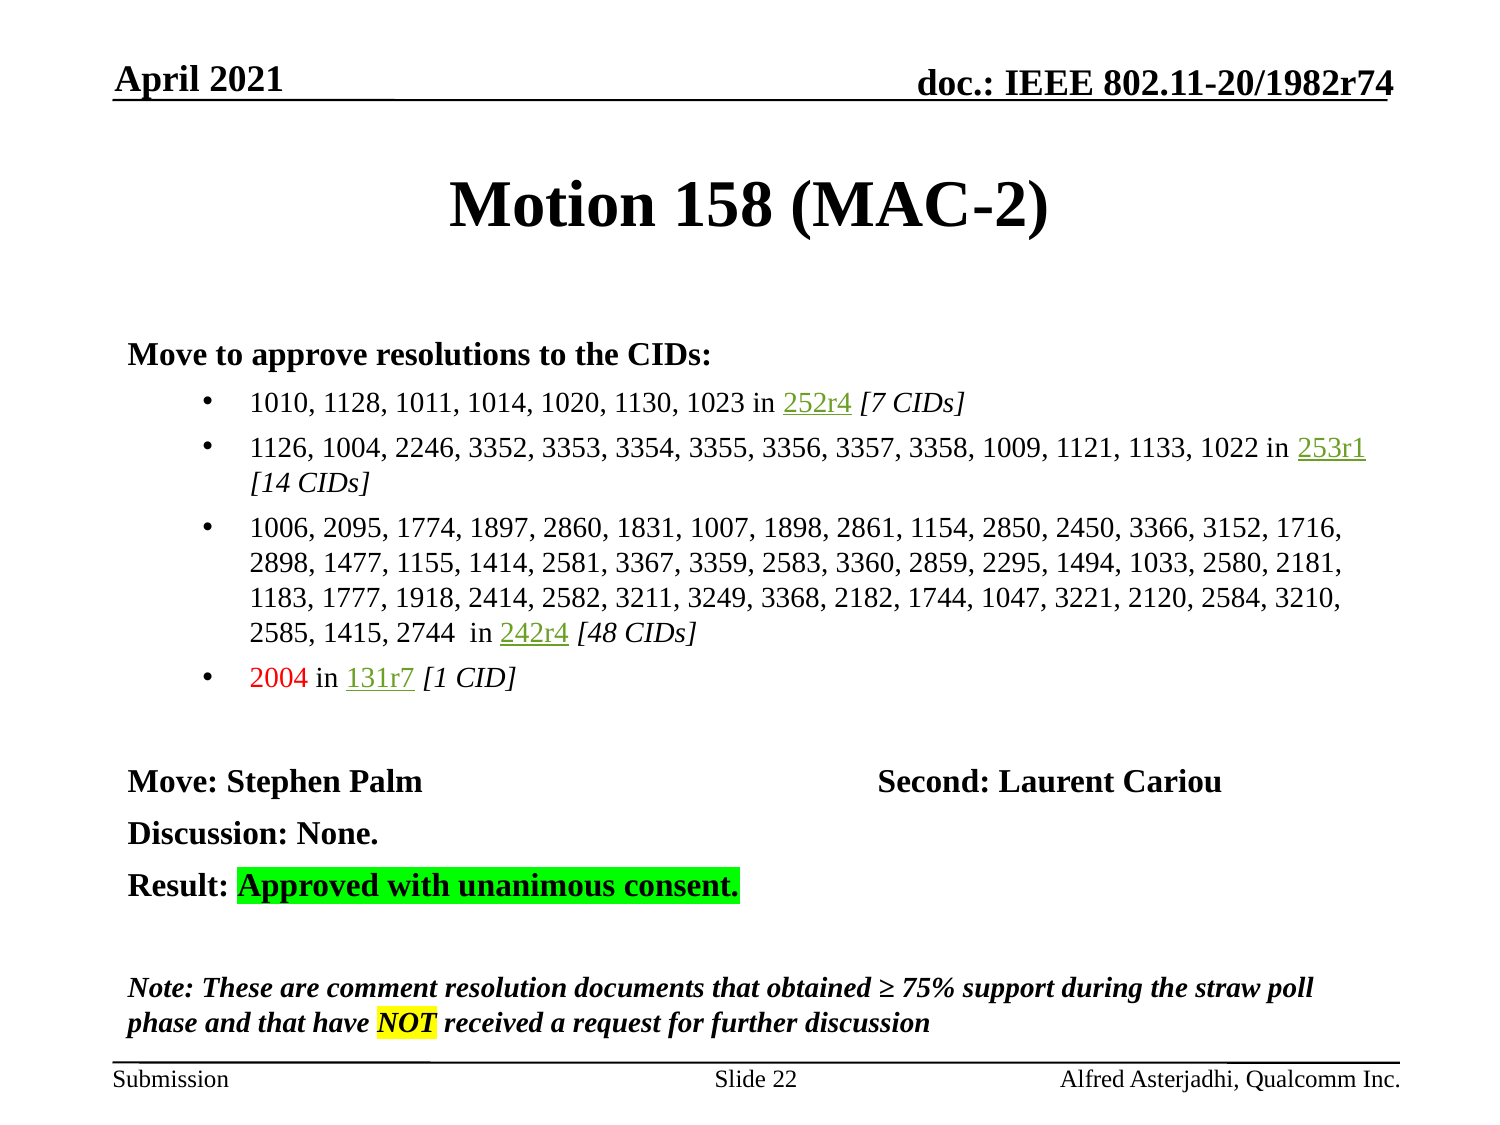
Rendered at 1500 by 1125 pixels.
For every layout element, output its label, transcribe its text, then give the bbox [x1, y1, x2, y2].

list Move to approve resolutions to the CIDs: 1010, 1128, 1011, 1014, 1020, 1130, 1023 in 252r4 [7 CIDs] 1126, 1004, 2246, 3352, 3353, 3354, 3355, 3356, 3357, 3358, 1009, 1121, 1133, 1022 in 253r1 [14 CIDs] 1006, 2095, 1774, 1897, 2860, 1831, 1007, 1898, 2861, 1154, 2850, 2450, 3366, 3152, 1716, 2898, 1477, 1155, 1414, 2581, 3367, 3359, 2583, 3360, 2859, 2295, 1494, 1033, 2580, 2181, 1183, 1777, 1918, 2414, 2582, 3211, 3249, 3368, 2182, 1744, 1047, 3221, 2120, 2584, 3210, 2585, 1415, 2744 in 242r4 [48 CIDs] 2004 in 131r7 [1 CID] Move: Stephen Palm Second: Laurent Cariou Discussion: None. Result: Approved with unanimous consent. Note: These are comment resolution documents that obtained ≥ 75% support during the straw poll phase and that have NOT received a request for further discussion [112, 324, 1388, 1063]
slide_number Slide 22 [712, 1061, 800, 1123]
footer Alfred Asterjadhi, Qualcomm Inc. [878, 1061, 1402, 1093]
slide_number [114, 54, 423, 100]
title Motion 158 (MAC-2) [112, 112, 1388, 288]
